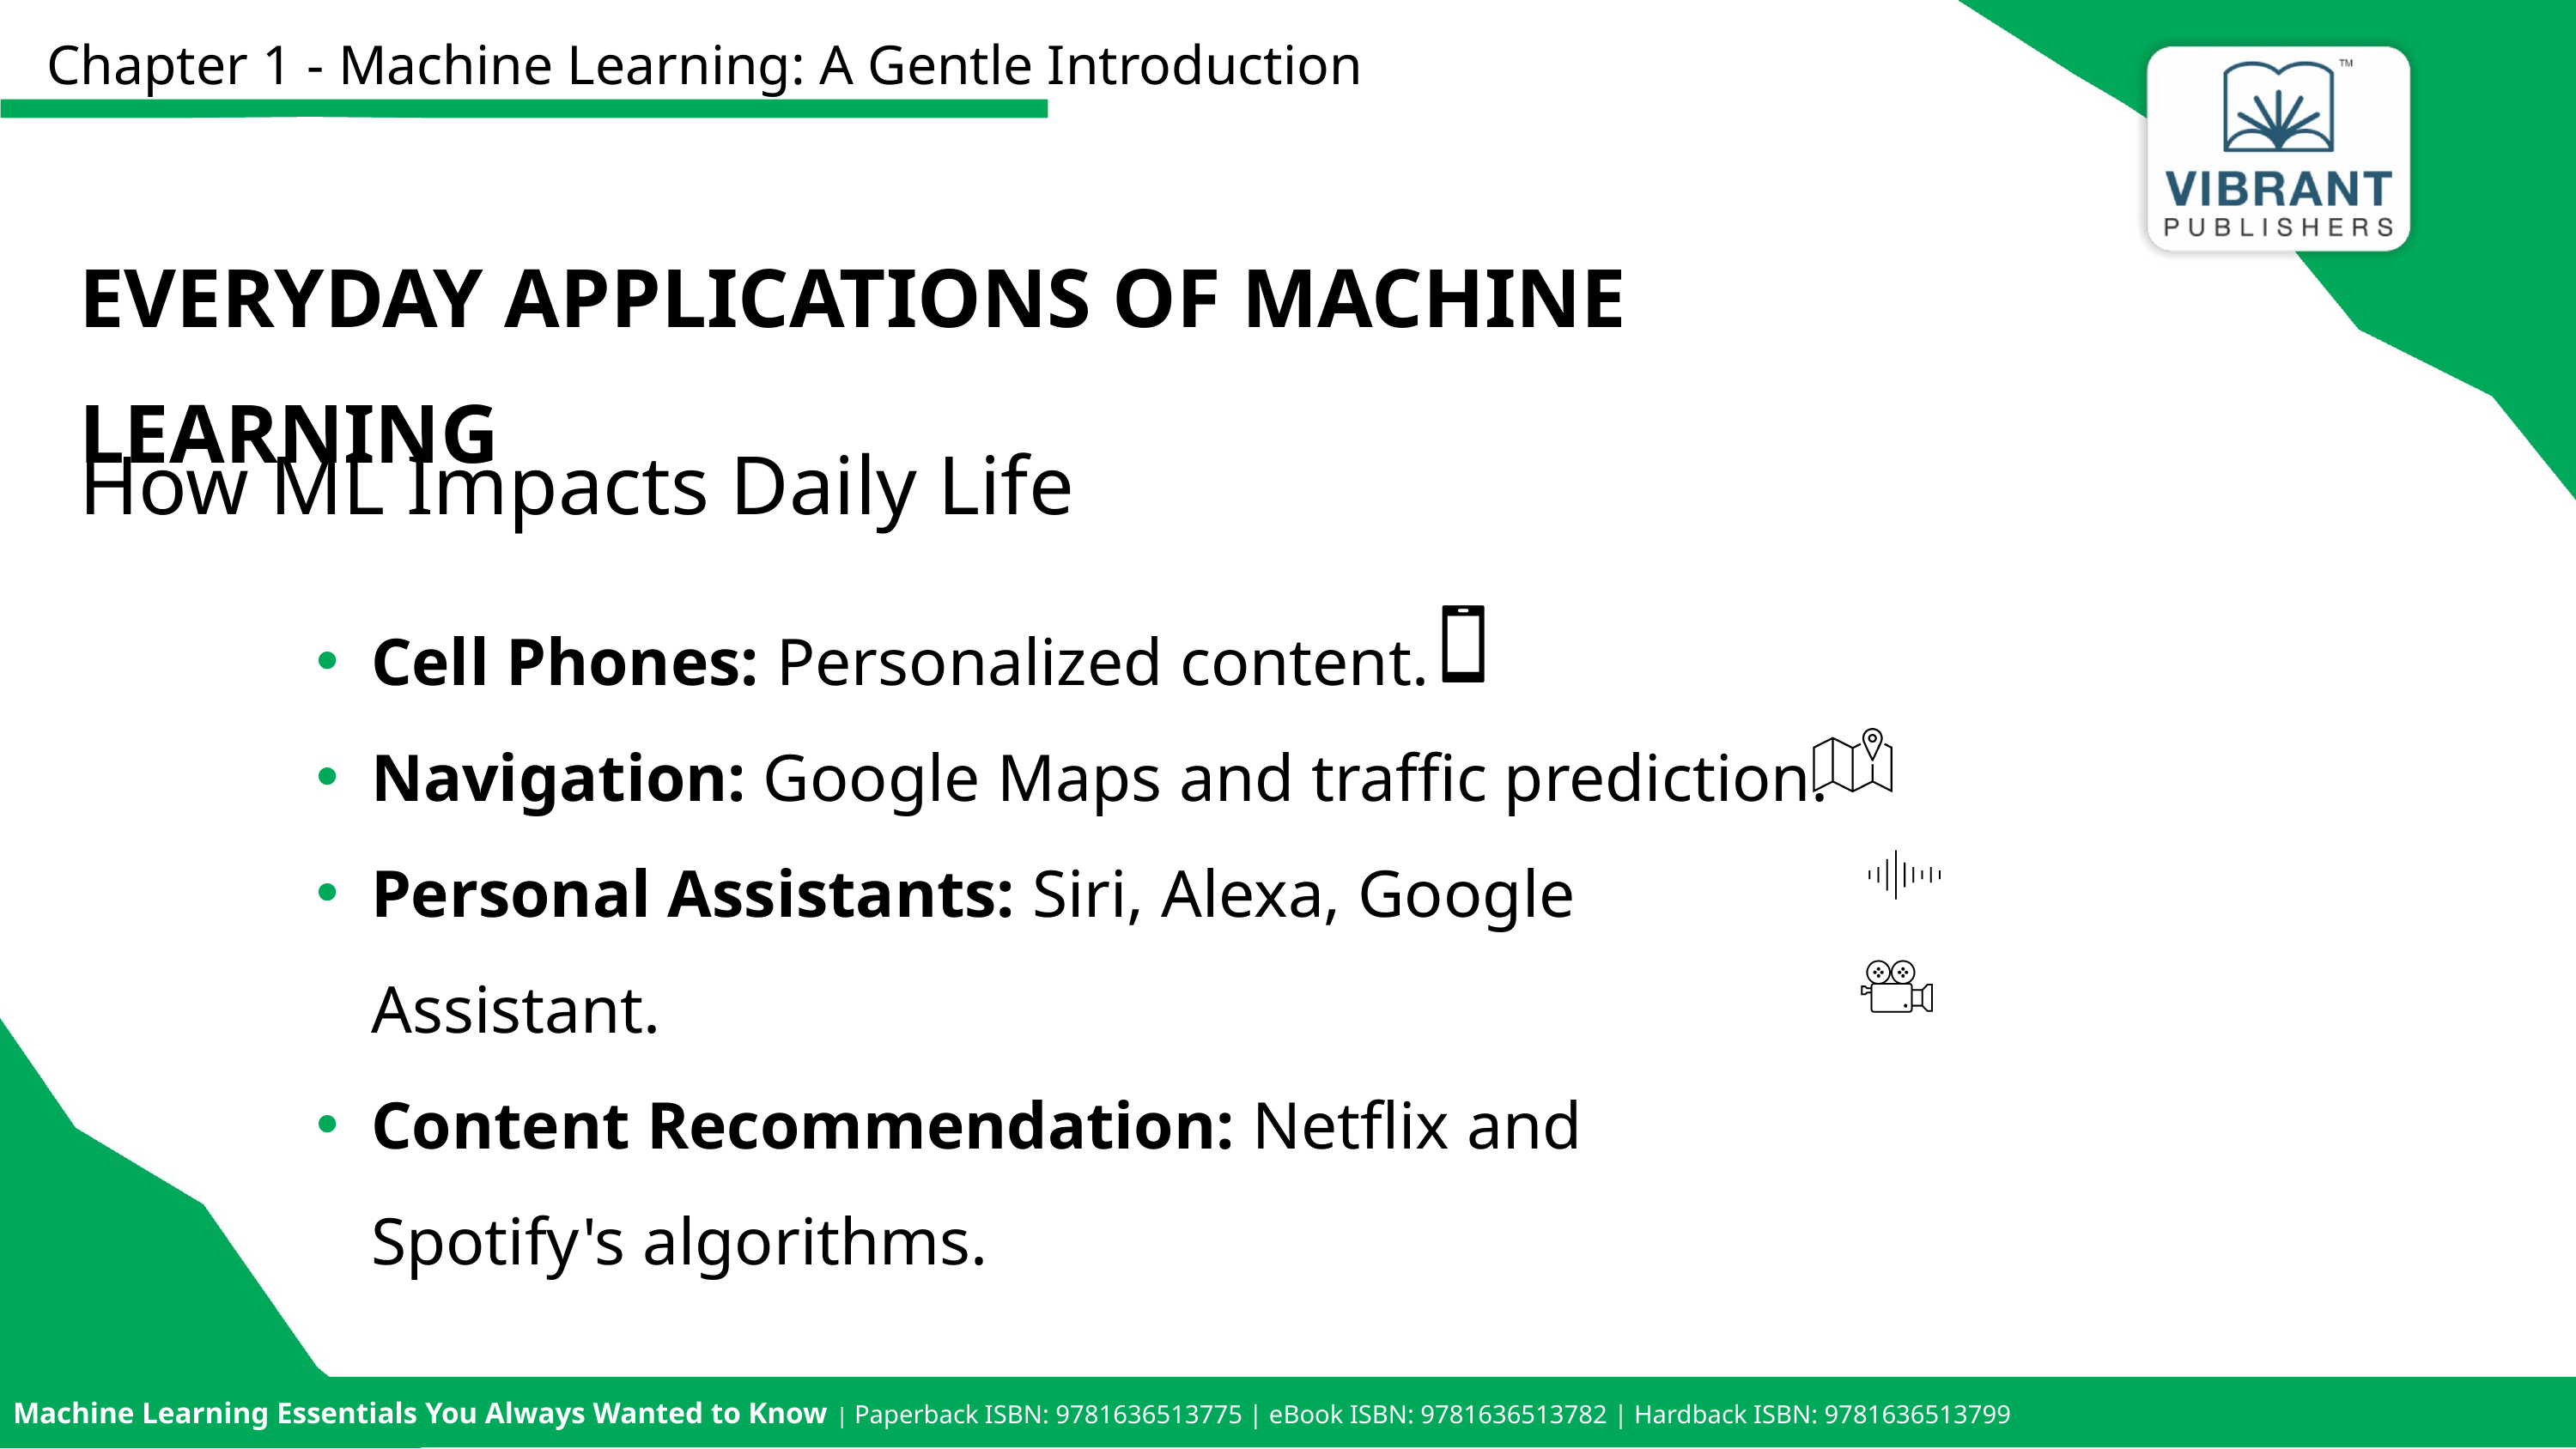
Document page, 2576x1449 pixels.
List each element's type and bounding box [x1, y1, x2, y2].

picture [1862, 833, 1947, 917]
picture [1421, 602, 1506, 686]
text_box [0, 0, 2576, 1448]
picture [1856, 943, 1941, 1028]
picture [1805, 712, 1901, 809]
